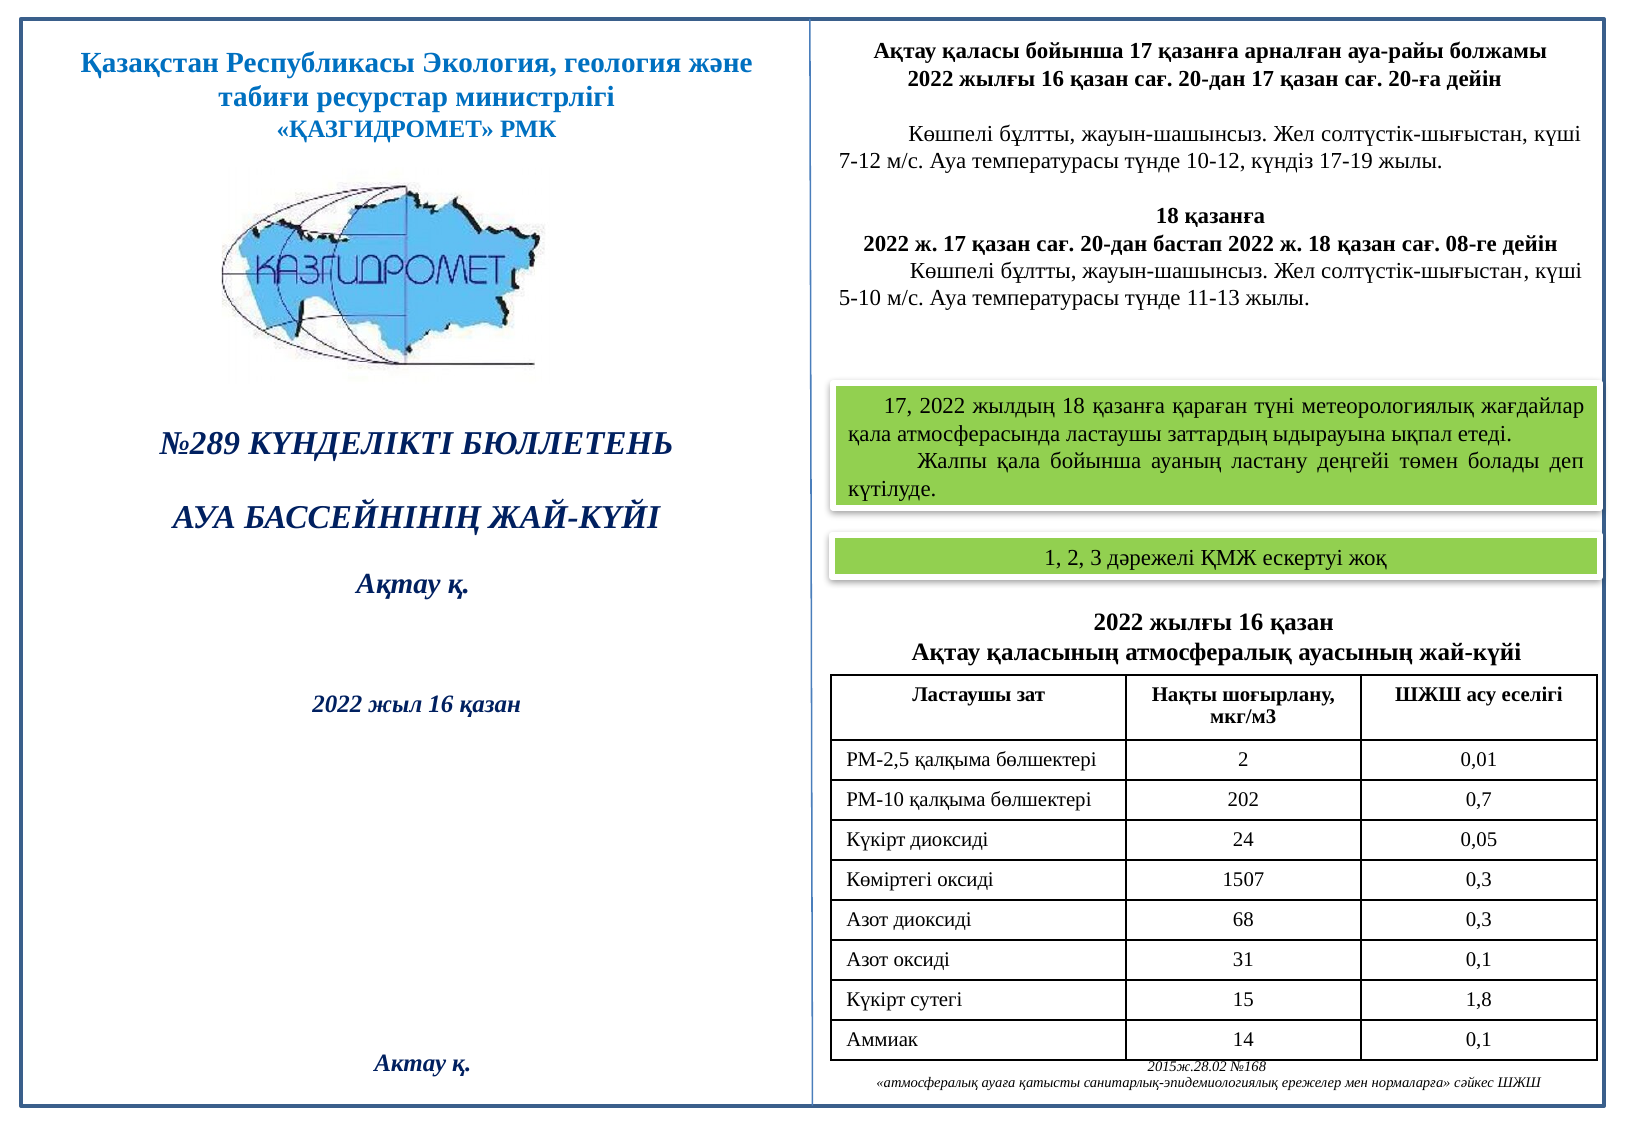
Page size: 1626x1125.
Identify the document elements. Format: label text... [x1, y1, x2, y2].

table_cell 1507 [1127, 861, 1360, 899]
table_header Нақты шоғырлану, мкг/м3 [1127, 676, 1360, 739]
table_cell Күкірт диоксиді [832, 821, 1125, 859]
text_box Ақтау қаласы бойынша 17 қазанға арналған ауа-райы болжамы 2022 жылғы 16 қазан сағ. 20-дан 17 қазан сағ. 20-ға дейін Көшпелі бұлтты, жауын-шашынсыз. Жел солтүстік-шығыстан, күші 7-12 м/с. Ауа температурасы түнде 10-12, күндіз 17-19 жылы. 18 қазанға 2022 ж. 17 қазан сағ. 20-дан бастап 2022 ж. 18 қазан сағ. 08-ге дейін Көшпелі бұлтты, жауын-шашынсыз. Жел солтүстік-шығыстан, күші 5-10 м/с. Ауа температурасы түнде 11-13 жылы. [824, 28, 1597, 318]
picture [221, 167, 555, 384]
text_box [809, 18, 813, 1106]
table_cell 0,05 [1362, 821, 1596, 859]
text_box 2022 жылғы 16 қазан Ақтау қаласының атмосфералық ауасының жай-күйі [818, 598, 1610, 674]
table_cell 31 [1127, 941, 1360, 979]
text_box Қазақстан Республикасы Экология, геология және табиғи ресурстар министрлігі «ҚАЗГИДРОМЕТ» РМК [21, 35, 804, 150]
table_cell Аммиак [832, 1021, 1125, 1059]
table_cell 0,7 [1362, 781, 1596, 819]
table_cell 0,3 [1362, 901, 1596, 939]
table_cell 68 [1127, 901, 1360, 939]
table_header Ластаушы зат [832, 676, 1125, 739]
table_cell Көміртегі оксиді [832, 861, 1125, 899]
text_box 17, 2022 жылдың 18 қазанға қараған түні метеорологиялық жағдайлар қала атмосферасында ластаушы заттардың ыдырауына ықпал етеді. Жалпы қала бойынша ауаның ластану деңгейі төмен болады деп күтілуде. [830, 380, 1603, 511]
table_cell 0,1 [1362, 1021, 1596, 1059]
table_cell 14 [1127, 1021, 1360, 1059]
table_cell РМ-10 қалқыма бөлшектері [832, 781, 1125, 819]
table_cell РМ-2,5 қалқыма бөлшектері [832, 741, 1125, 779]
table_cell Азот диоксиді [832, 901, 1125, 939]
table_cell Күкірт сутегі [832, 981, 1125, 1019]
table_cell 2 [1127, 741, 1360, 779]
text_box [19, 17, 1606, 1108]
table_cell 0,3 [1362, 861, 1596, 899]
table_cell 0,1 [1362, 941, 1596, 979]
table_cell 0,01 [1362, 741, 1596, 779]
table_cell 24 [1127, 821, 1360, 859]
table_header Актау қ. [57, 1049, 789, 1106]
table_header ШЖШ асу еселігі [1362, 676, 1596, 739]
table_header 2015ж.28.02 №168 «атмосфералық ауаға қатысты санитарлық-эпидемиологиялық ережелер мен нормаларға» сәйкес ШЖШ [817, 1059, 1601, 1102]
table_cell [816, 1102, 1601, 1123]
table_header №289 КҮНДЕЛІКТІ БЮЛЛЕТЕНЬ АУА БАССЕЙНІНІҢ ЖАЙ-КҮЙІ Ақтау қ. 2022 жыл 16 қазан [50, 425, 783, 742]
table_cell Азот оксиді [832, 941, 1125, 979]
table_cell 202 [1127, 781, 1360, 819]
table_cell 15 [1127, 981, 1360, 1019]
table_cell 1,8 [1362, 981, 1596, 1019]
text_box 1, 2, 3 дәрежелі ҚМЖ ескертуі жоқ [829, 532, 1603, 580]
